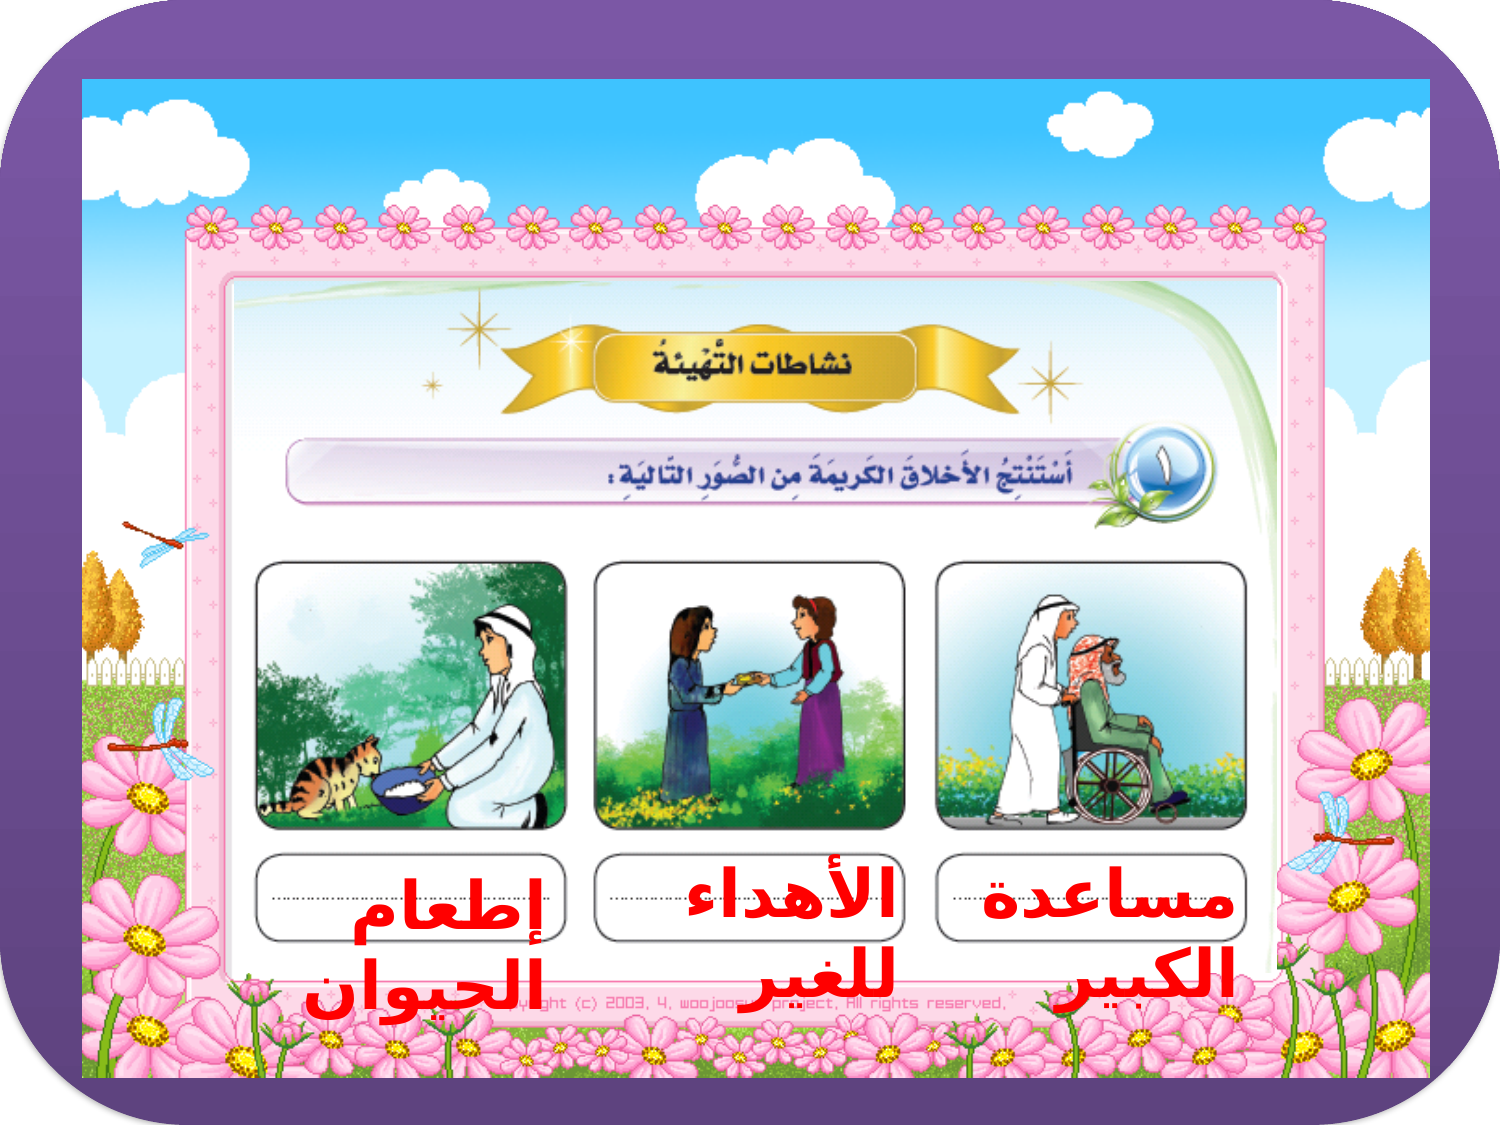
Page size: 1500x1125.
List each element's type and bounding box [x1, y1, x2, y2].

text_box [0, 0, 1500, 1125]
picture [81, 79, 1430, 1079]
